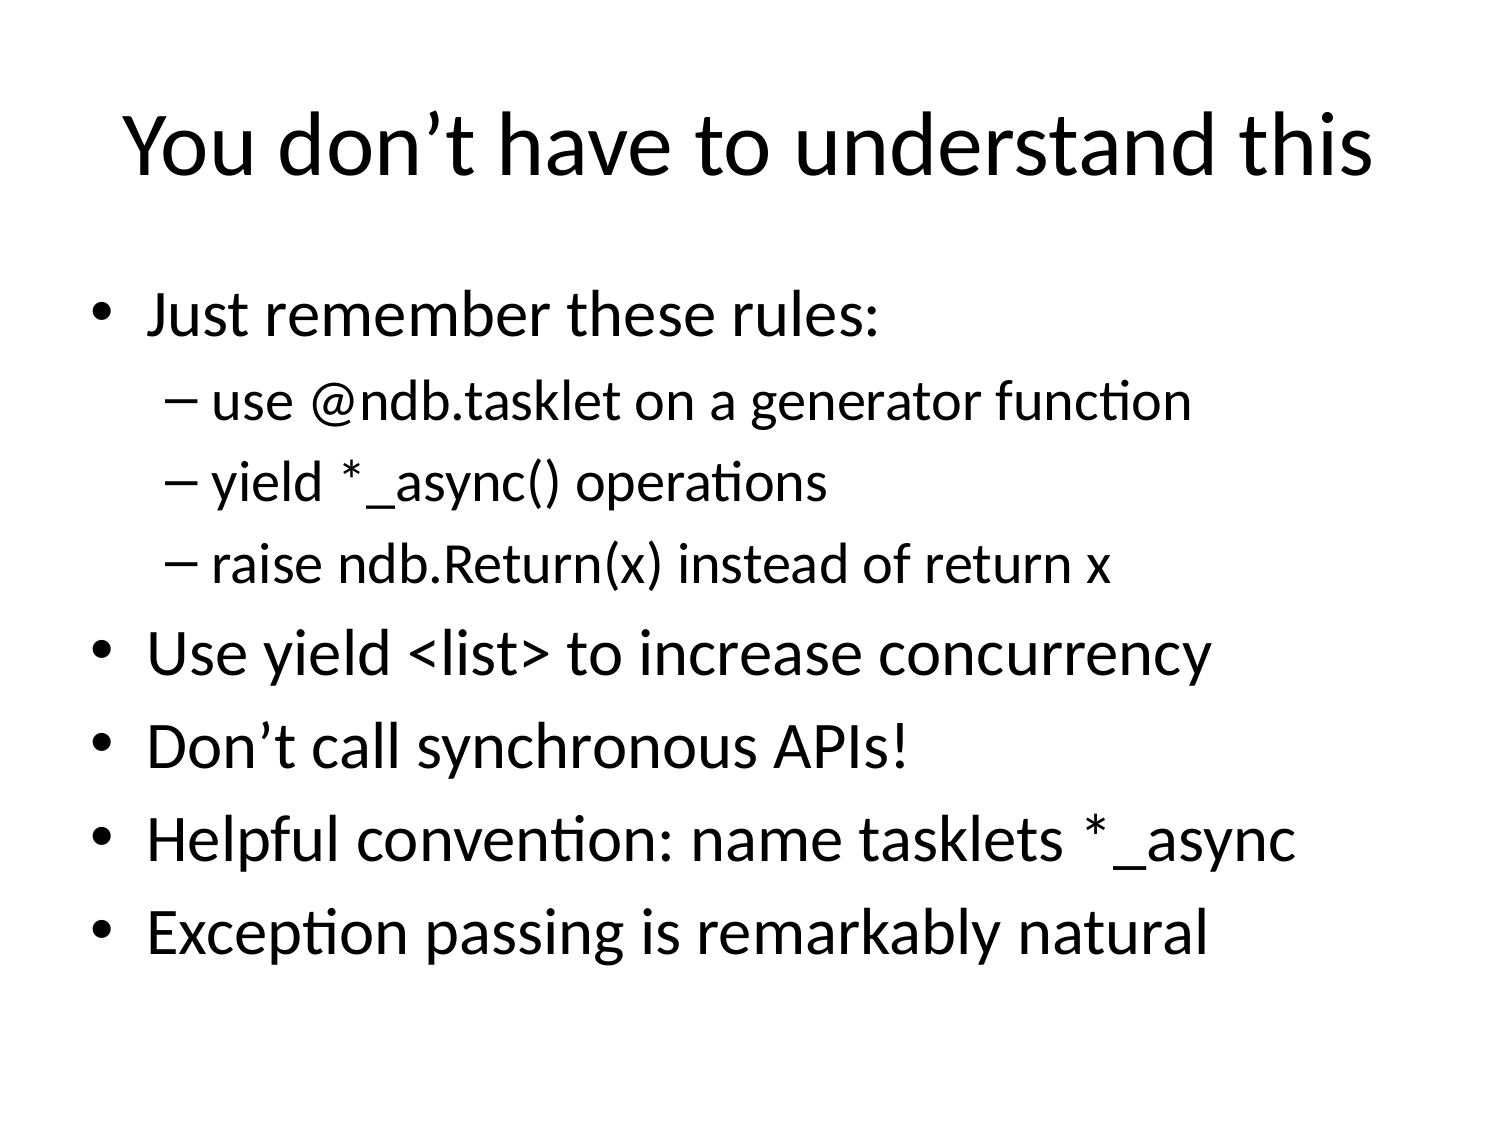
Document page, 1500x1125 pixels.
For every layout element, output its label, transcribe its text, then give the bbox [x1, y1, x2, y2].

list Just remember these rules: use @ndb.tasklet on a generator function yield *_async() operations raise ndb.Return(x) instead of return x Use yield <list> to increase concurrency Don’t call synchronous APIs! Helpful convention: name tasklets *_async Exception passing is remarkably natural [75, 262, 1425, 1005]
title You don’t have to understand this [75, 45, 1425, 233]
